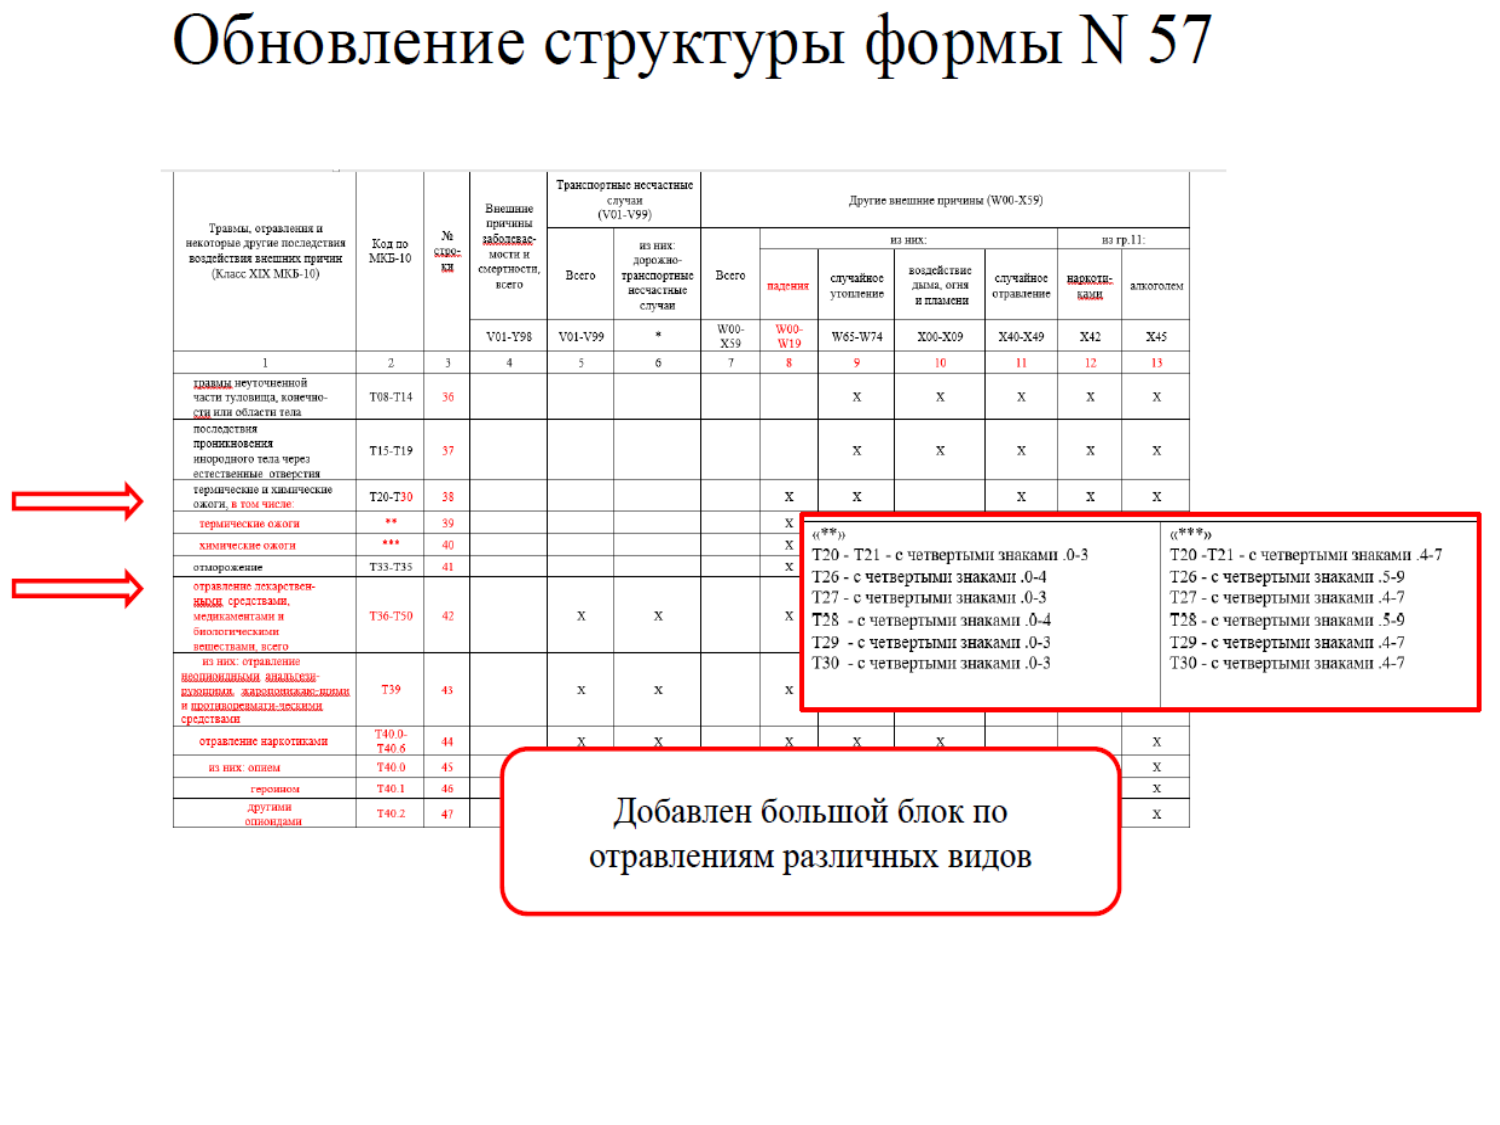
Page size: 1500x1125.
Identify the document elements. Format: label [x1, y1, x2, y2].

list [0, 0, 1500, 929]
